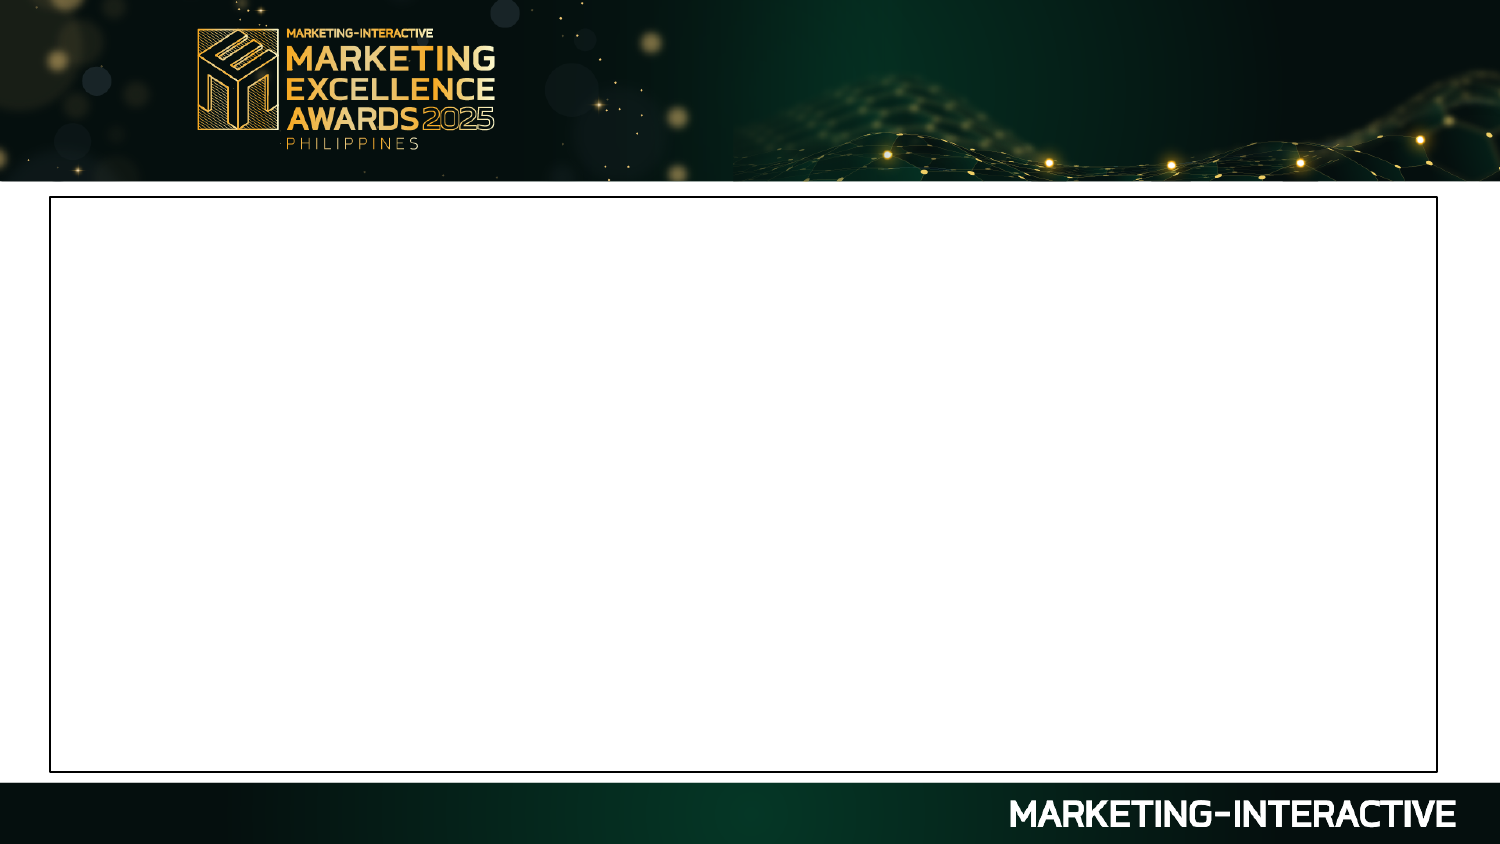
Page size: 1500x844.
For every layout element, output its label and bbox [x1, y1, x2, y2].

text_box [48, 195, 1440, 774]
picture [0, 0, 1500, 844]
